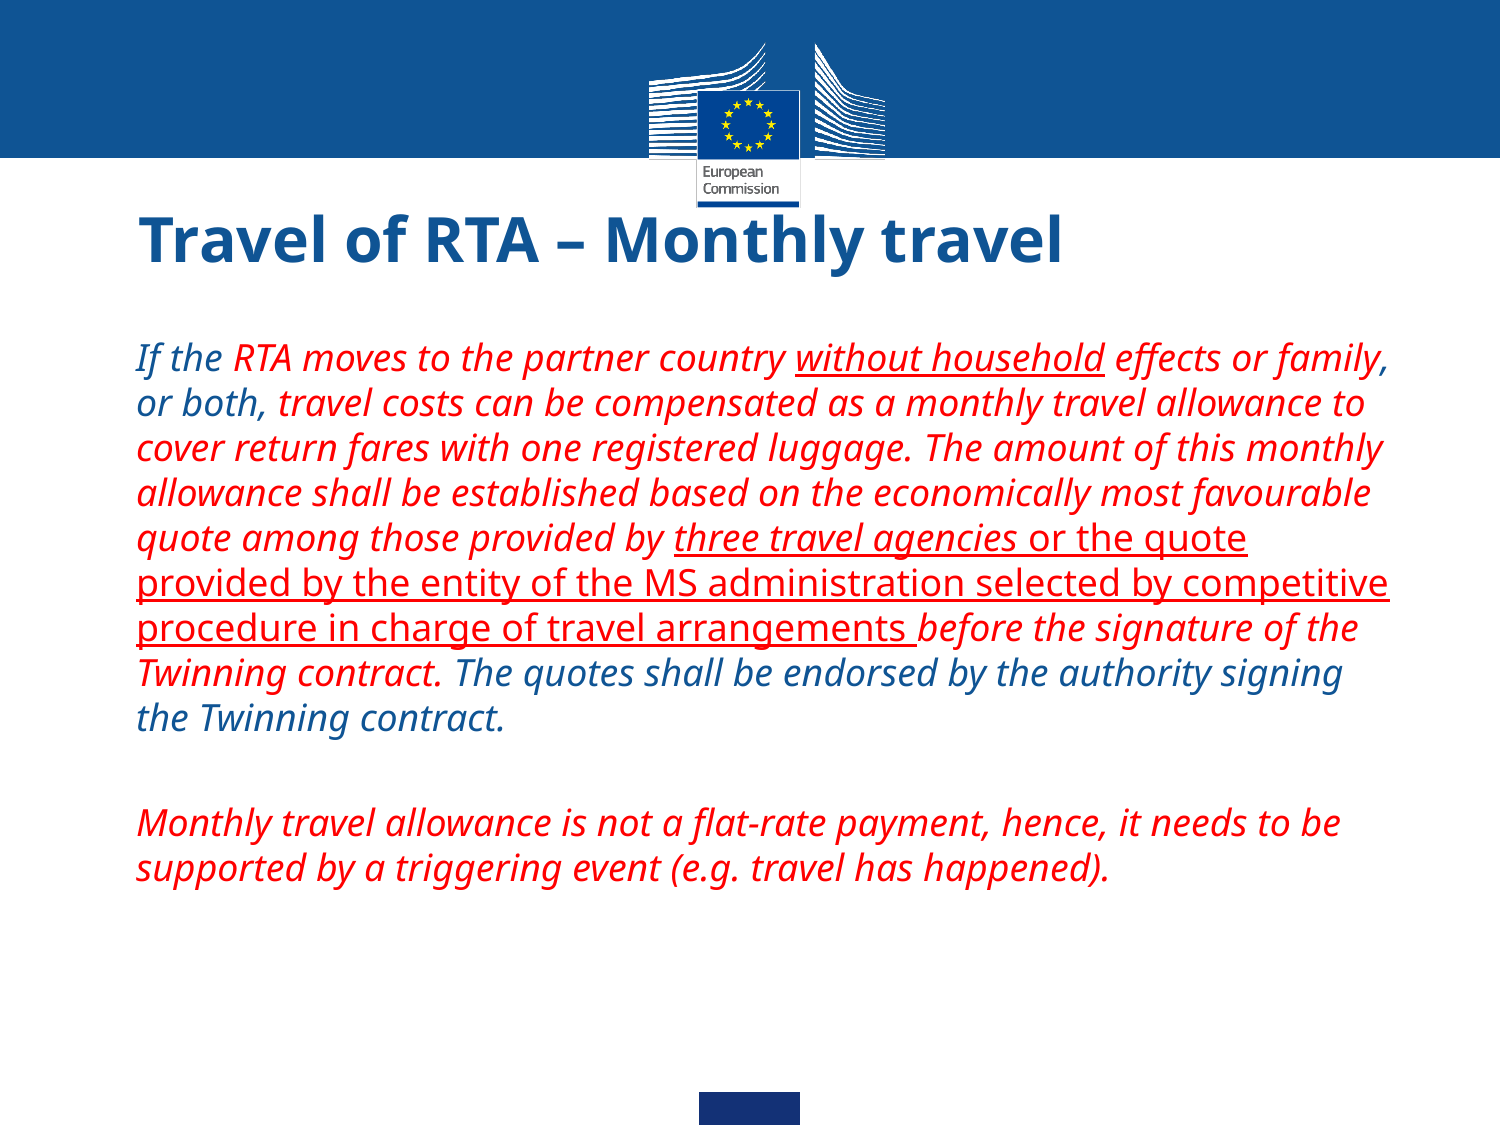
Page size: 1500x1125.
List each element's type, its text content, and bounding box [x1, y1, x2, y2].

title Travel of RTA – Monthly travel [64, 160, 1415, 315]
picture [649, 42, 885, 160]
list If the RTA moves to the partner country without household effects or family, or both, travel costs can be compensated as a monthly travel allowance to cover return fares with one registered luggage. The amount of this monthly allowance shall be established based on the economically most favourable quote among those provided by three travel agencies or the quote provided by the entity of the MS administration selected by competitive procedure in charge of travel arrangements before the signature of the Twinning contract. The quotes shall be endorsed by the authority signing the Twinning contract. Monthly travel allowance is not a flat-rate payment, hence, it needs to be supported by a triggering event (e.g. travel has happened). [64, 326, 1415, 906]
